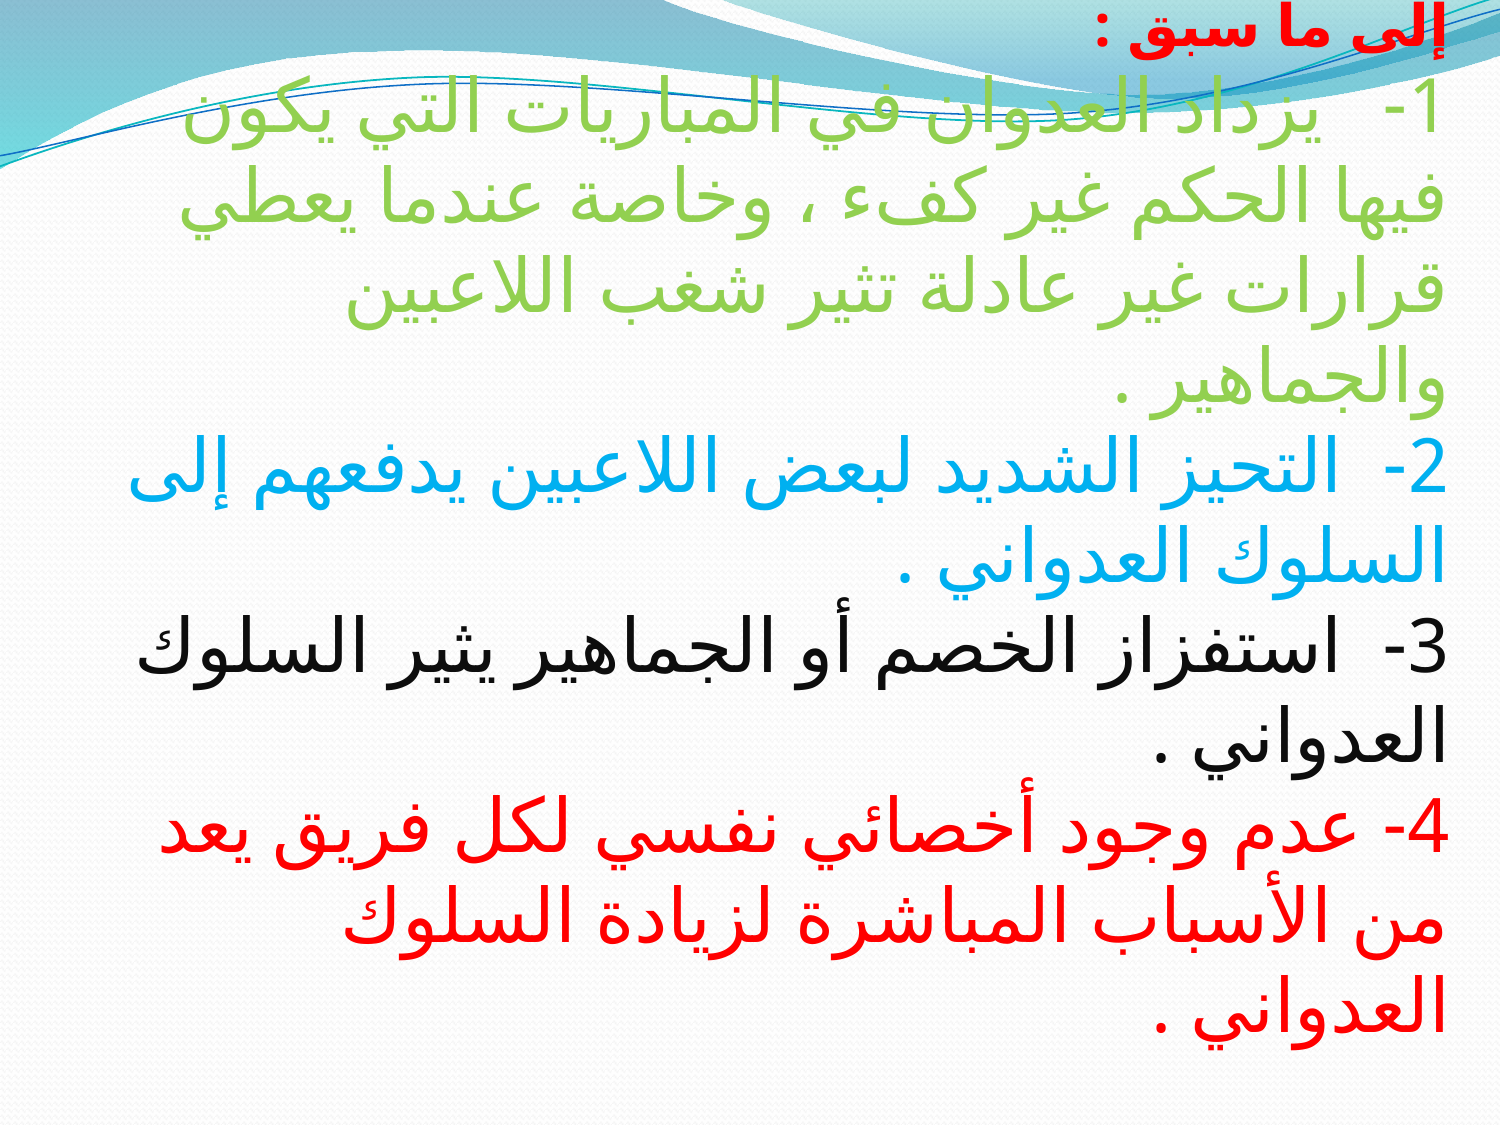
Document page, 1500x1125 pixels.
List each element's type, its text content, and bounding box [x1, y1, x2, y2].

text_box هناك بعض الأسباب التي يمكن أن تدفع الفرد إلى السلوك العدواني في المجال الرياضي بالإضافة إلى ما سبق : 1- يزداد العدوان في المباريات التي يكون فيها الحكم غير كفء ، وخاصة عندما يعطي قرارات غير عادلة تثير شغب اللاعبين والجماهير . 2- التحيز الشديد لبعض اللاعبين يدفعهم إلى السلوك العدواني . 3- استفزاز الخصم أو الجماهير يثير السلوك العدواني . 4- عدم وجود أخصائي نفسي لكل فريق يعد من الأسباب المباشرة لزيادة السلوك العدواني . [58, 0, 1465, 1125]
